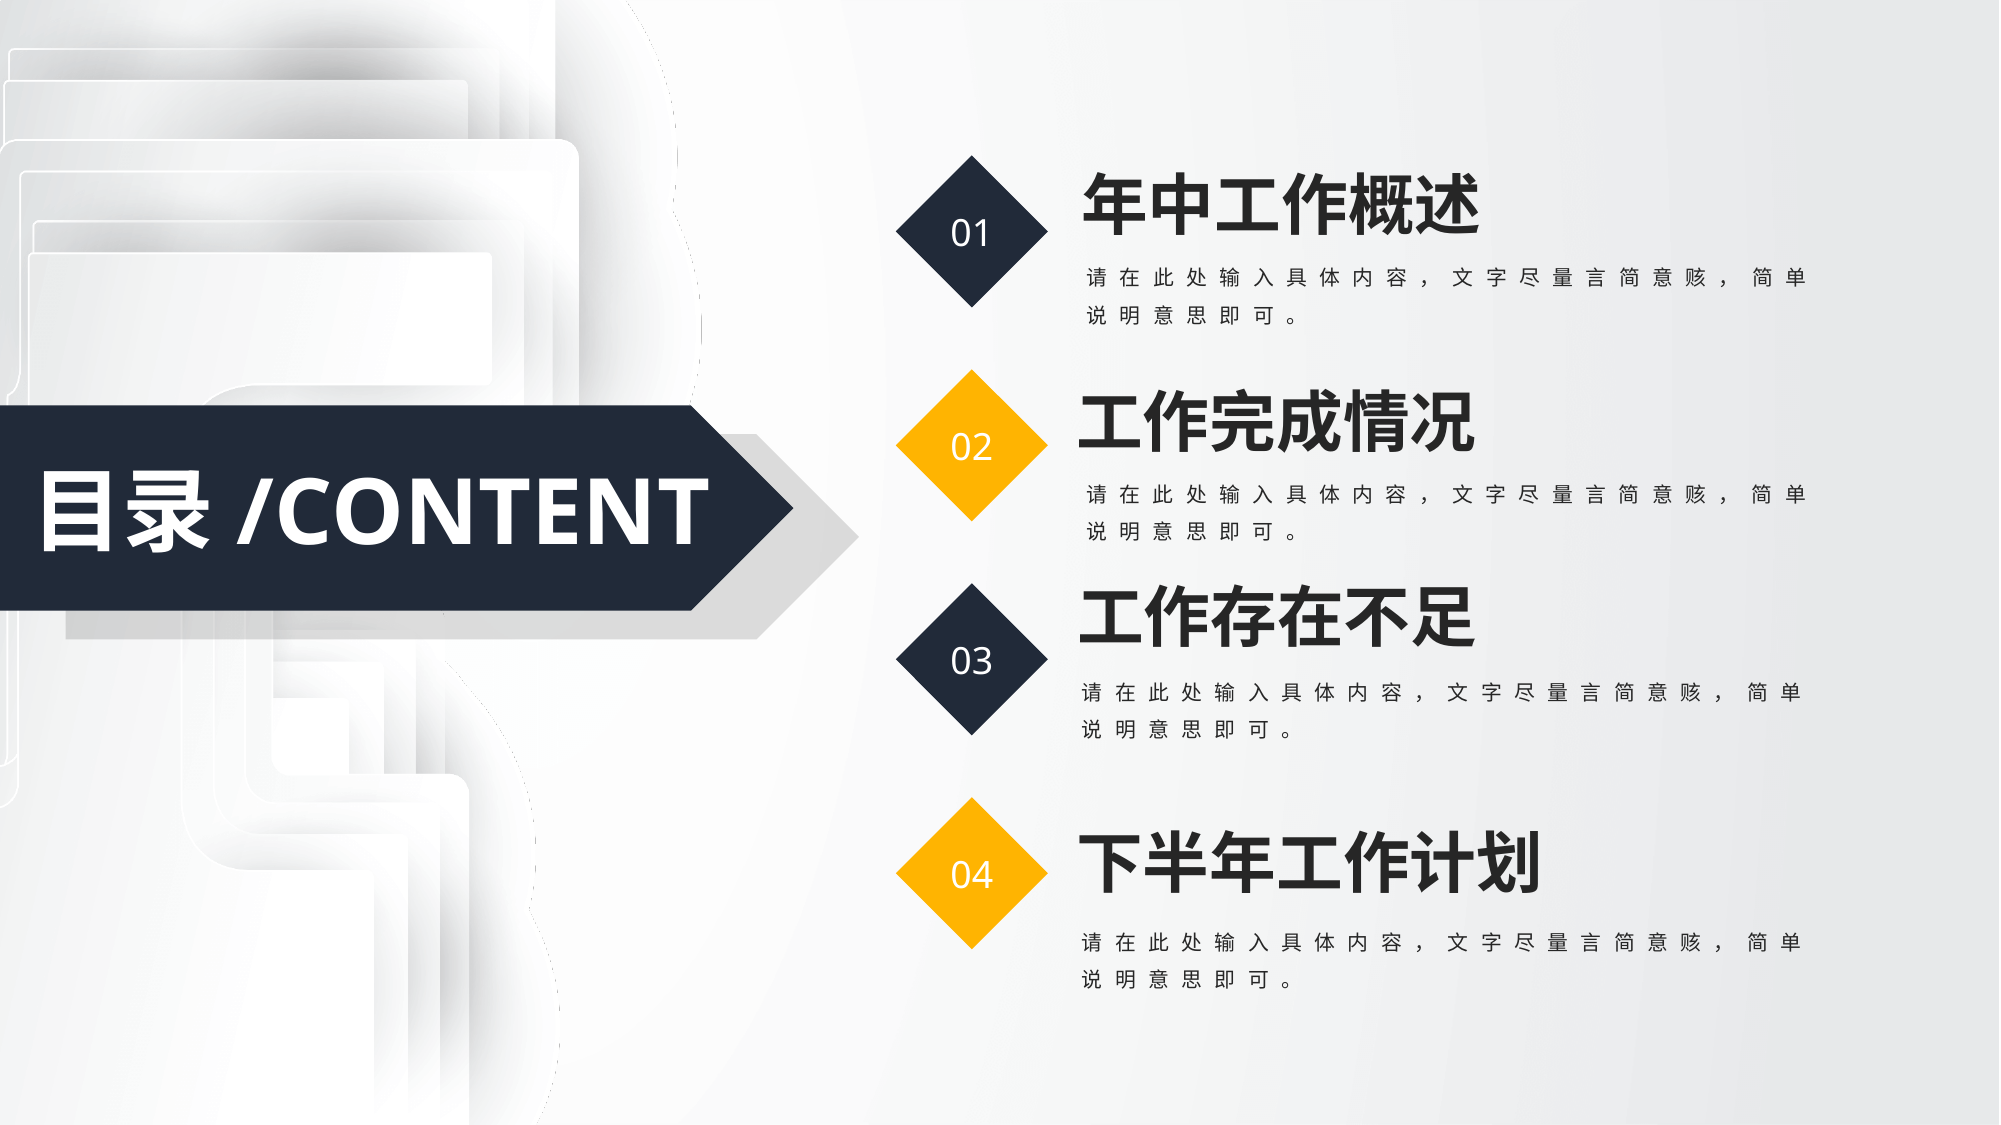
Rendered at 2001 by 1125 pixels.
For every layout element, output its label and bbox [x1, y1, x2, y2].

text_box [0, 405, 859, 640]
picture [0, 0, 1999, 1125]
